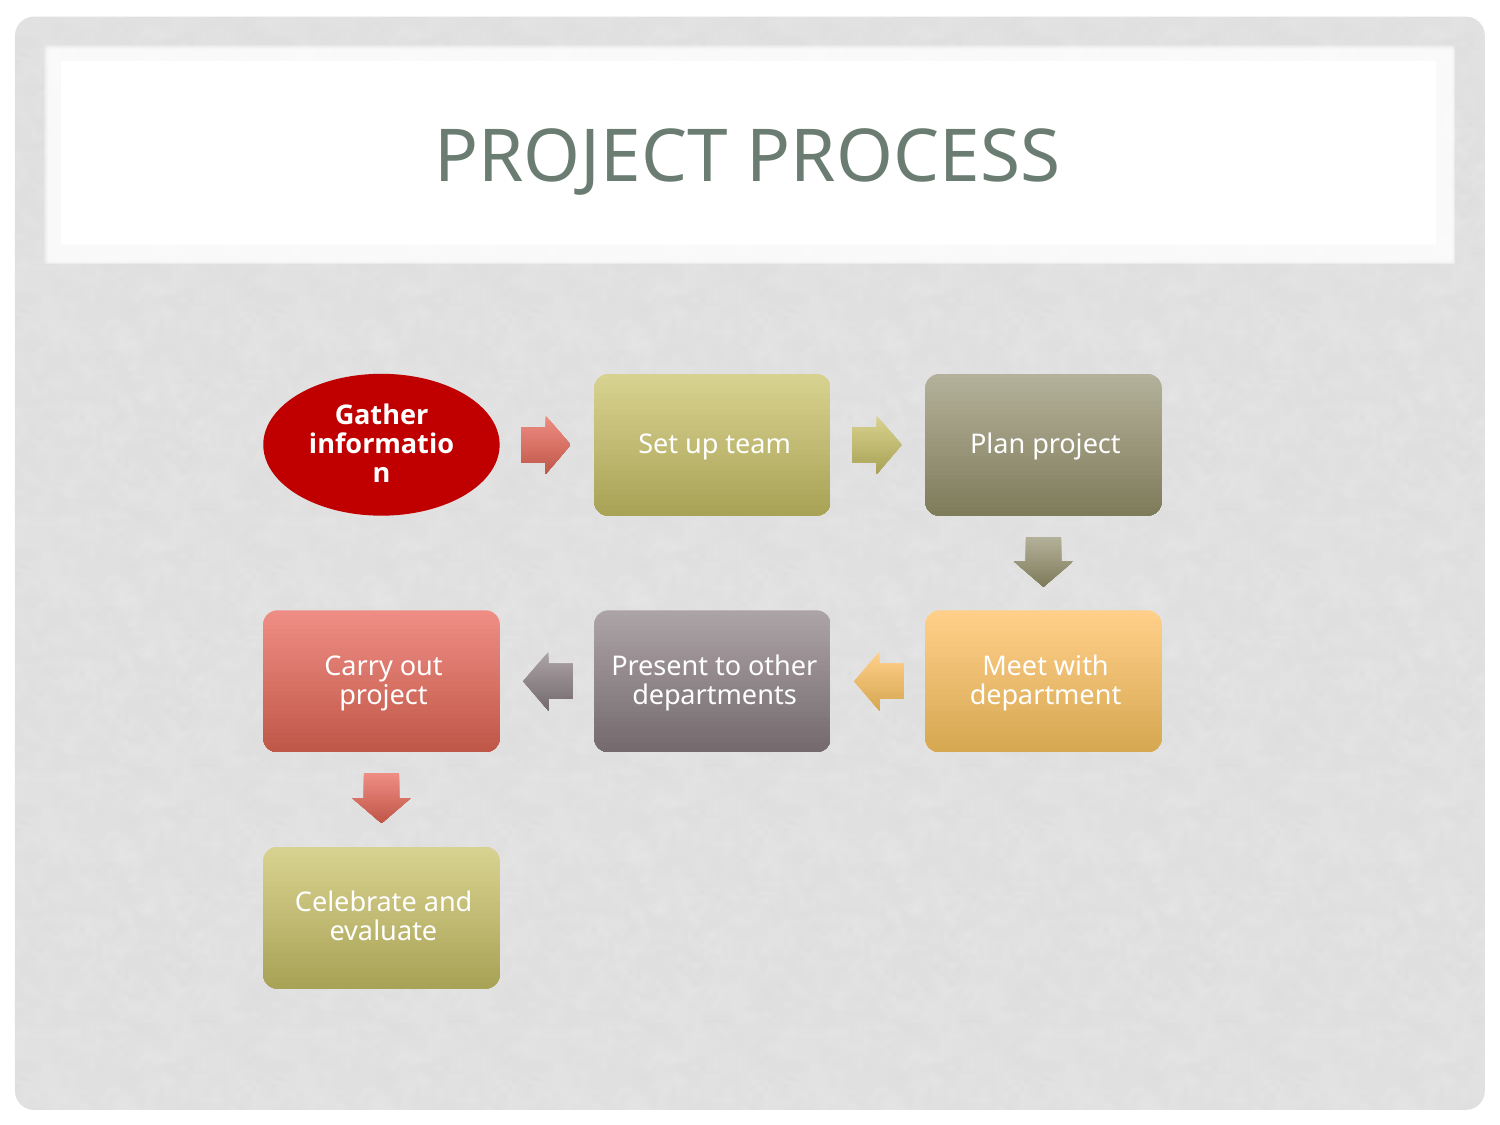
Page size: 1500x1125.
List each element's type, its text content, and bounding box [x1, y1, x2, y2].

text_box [262, 287, 1163, 1076]
title Project Process [69, 66, 1425, 238]
